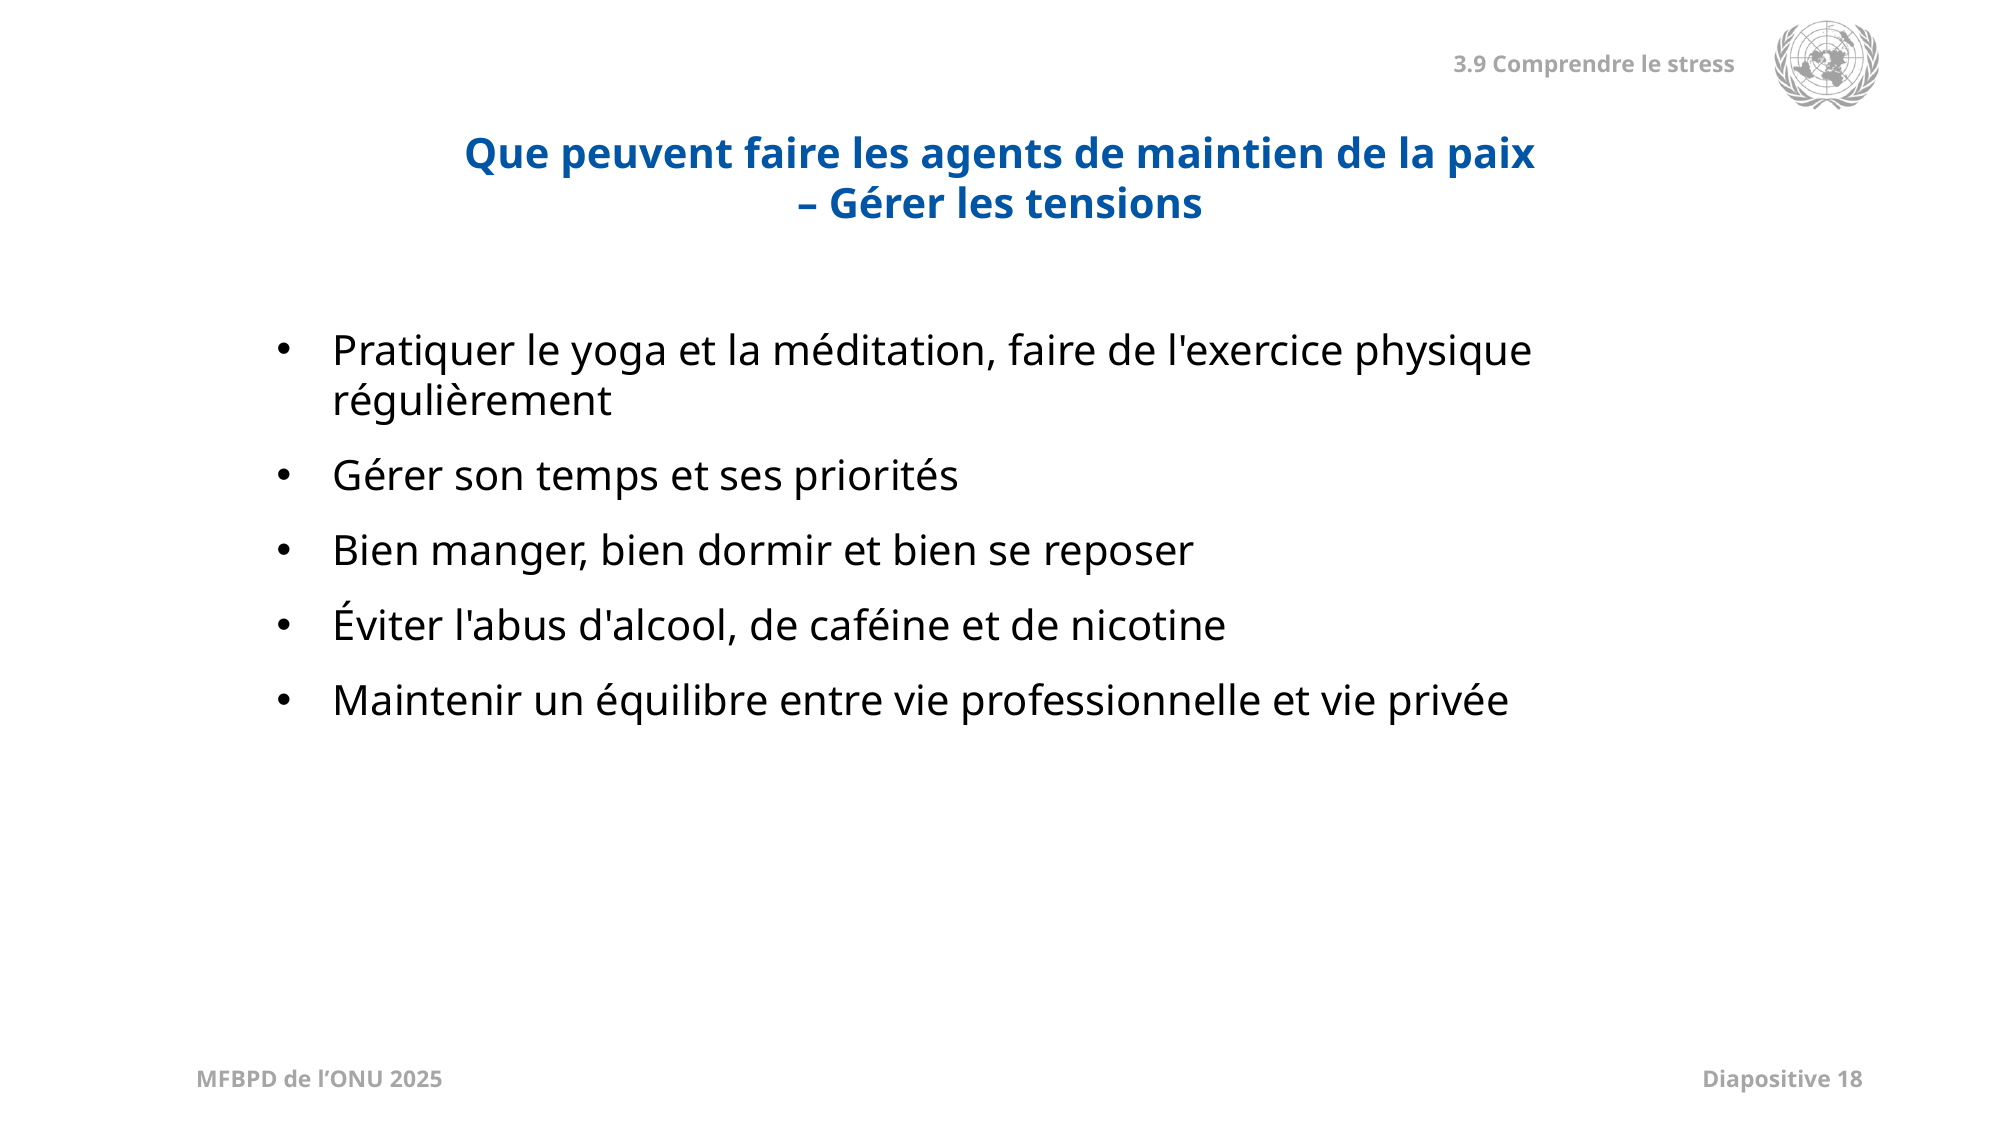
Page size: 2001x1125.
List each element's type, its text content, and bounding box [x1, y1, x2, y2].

text_box Que peuvent faire les agents de maintien de la paix – Gérer les tensions [204, 118, 1796, 234]
text_box Pratiquer le yoga et la méditation, faire de l'exercice physique régulièrement Gérer son temps et ses priorités Bien manger, bien dormir et bien se reposer Éviter l'abus d'alcool, de caféine et de nicotine Maintenir un équilibre entre vie professionnelle et vie privée [261, 316, 1739, 732]
